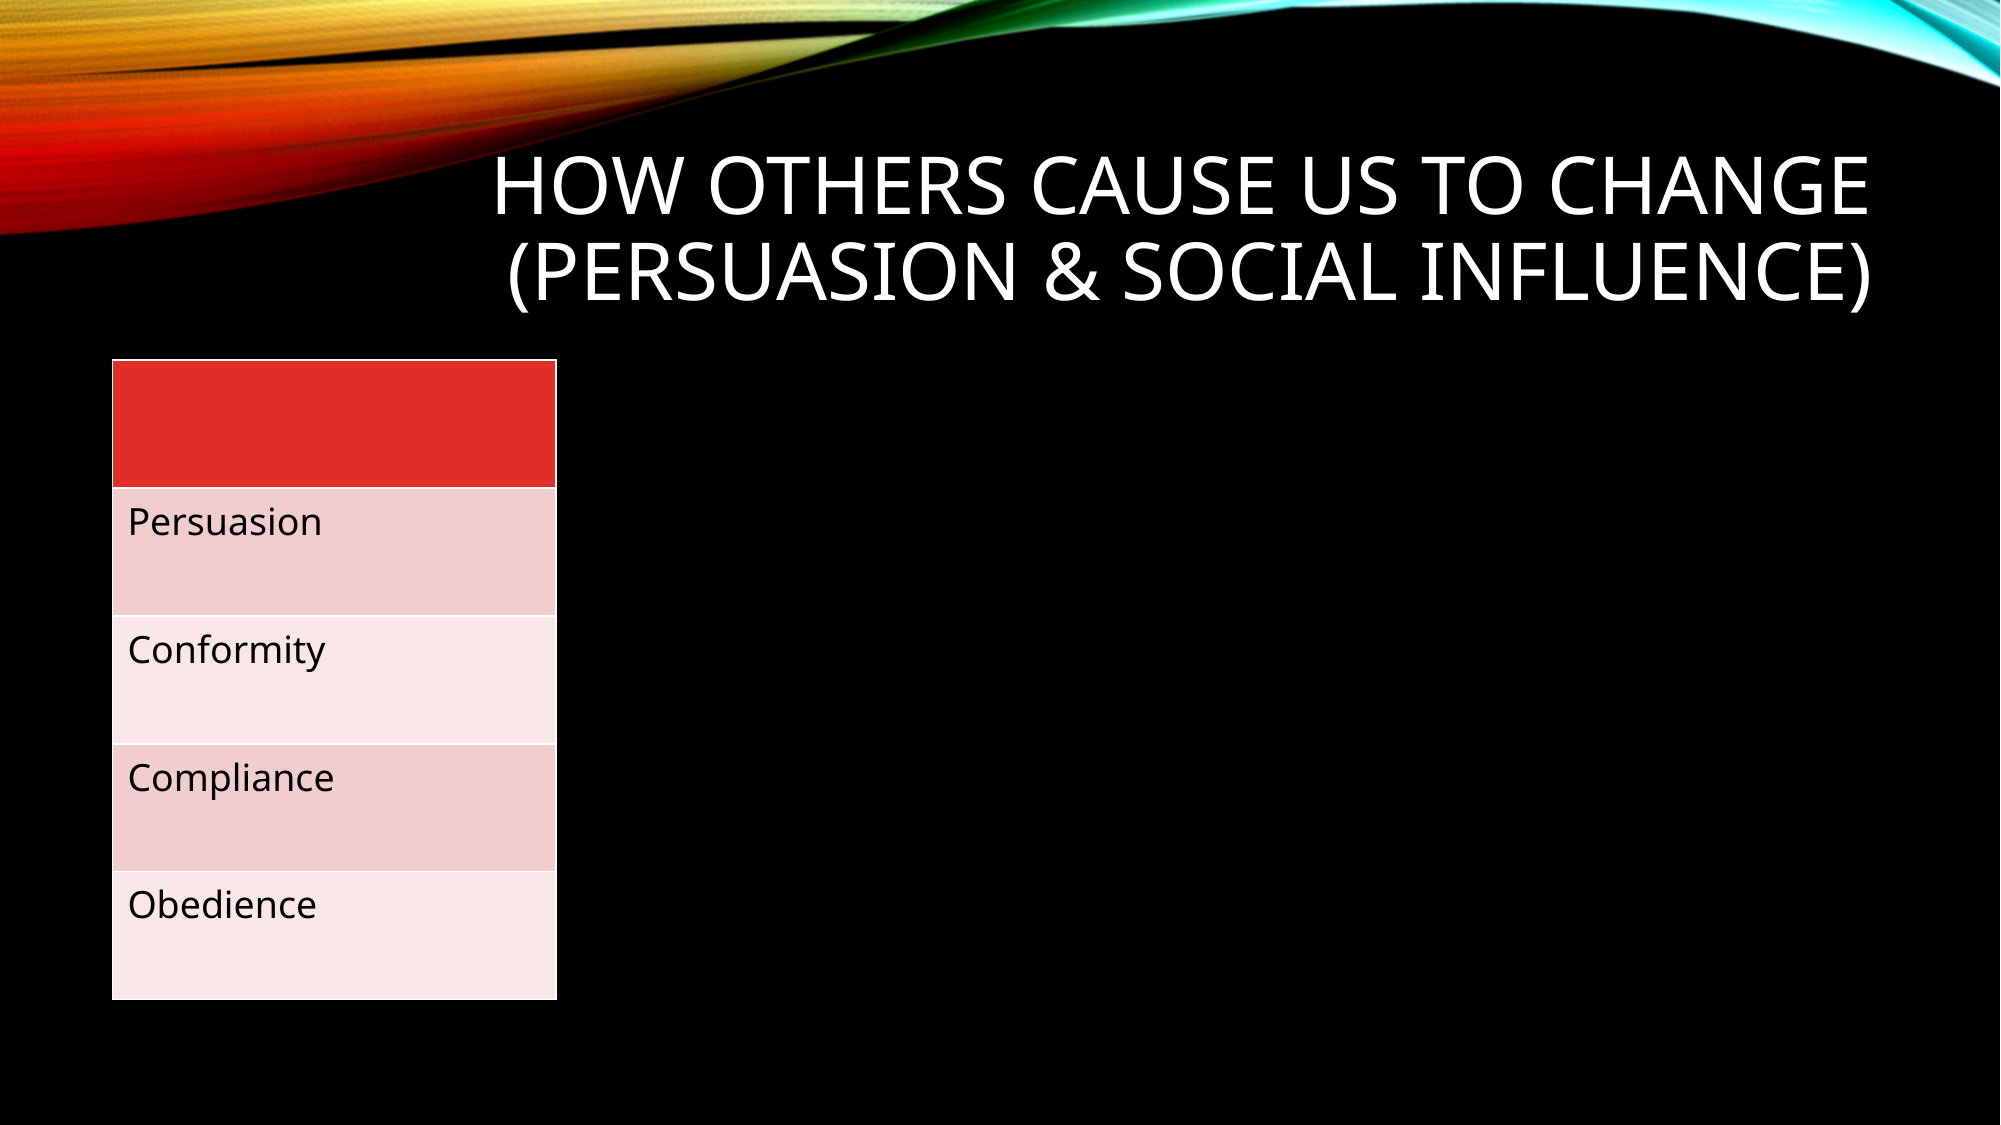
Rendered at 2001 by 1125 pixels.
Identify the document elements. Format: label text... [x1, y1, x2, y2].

table_cell Obedience [113, 872, 555, 999]
picture [0, 0, 2000, 237]
table_header [113, 361, 555, 487]
title How others cause us to Change (persuasion & social influence) [474, 125, 1888, 338]
table_cell Persuasion [113, 489, 555, 615]
table_cell Conformity [113, 617, 555, 743]
table_cell Compliance [113, 745, 555, 871]
